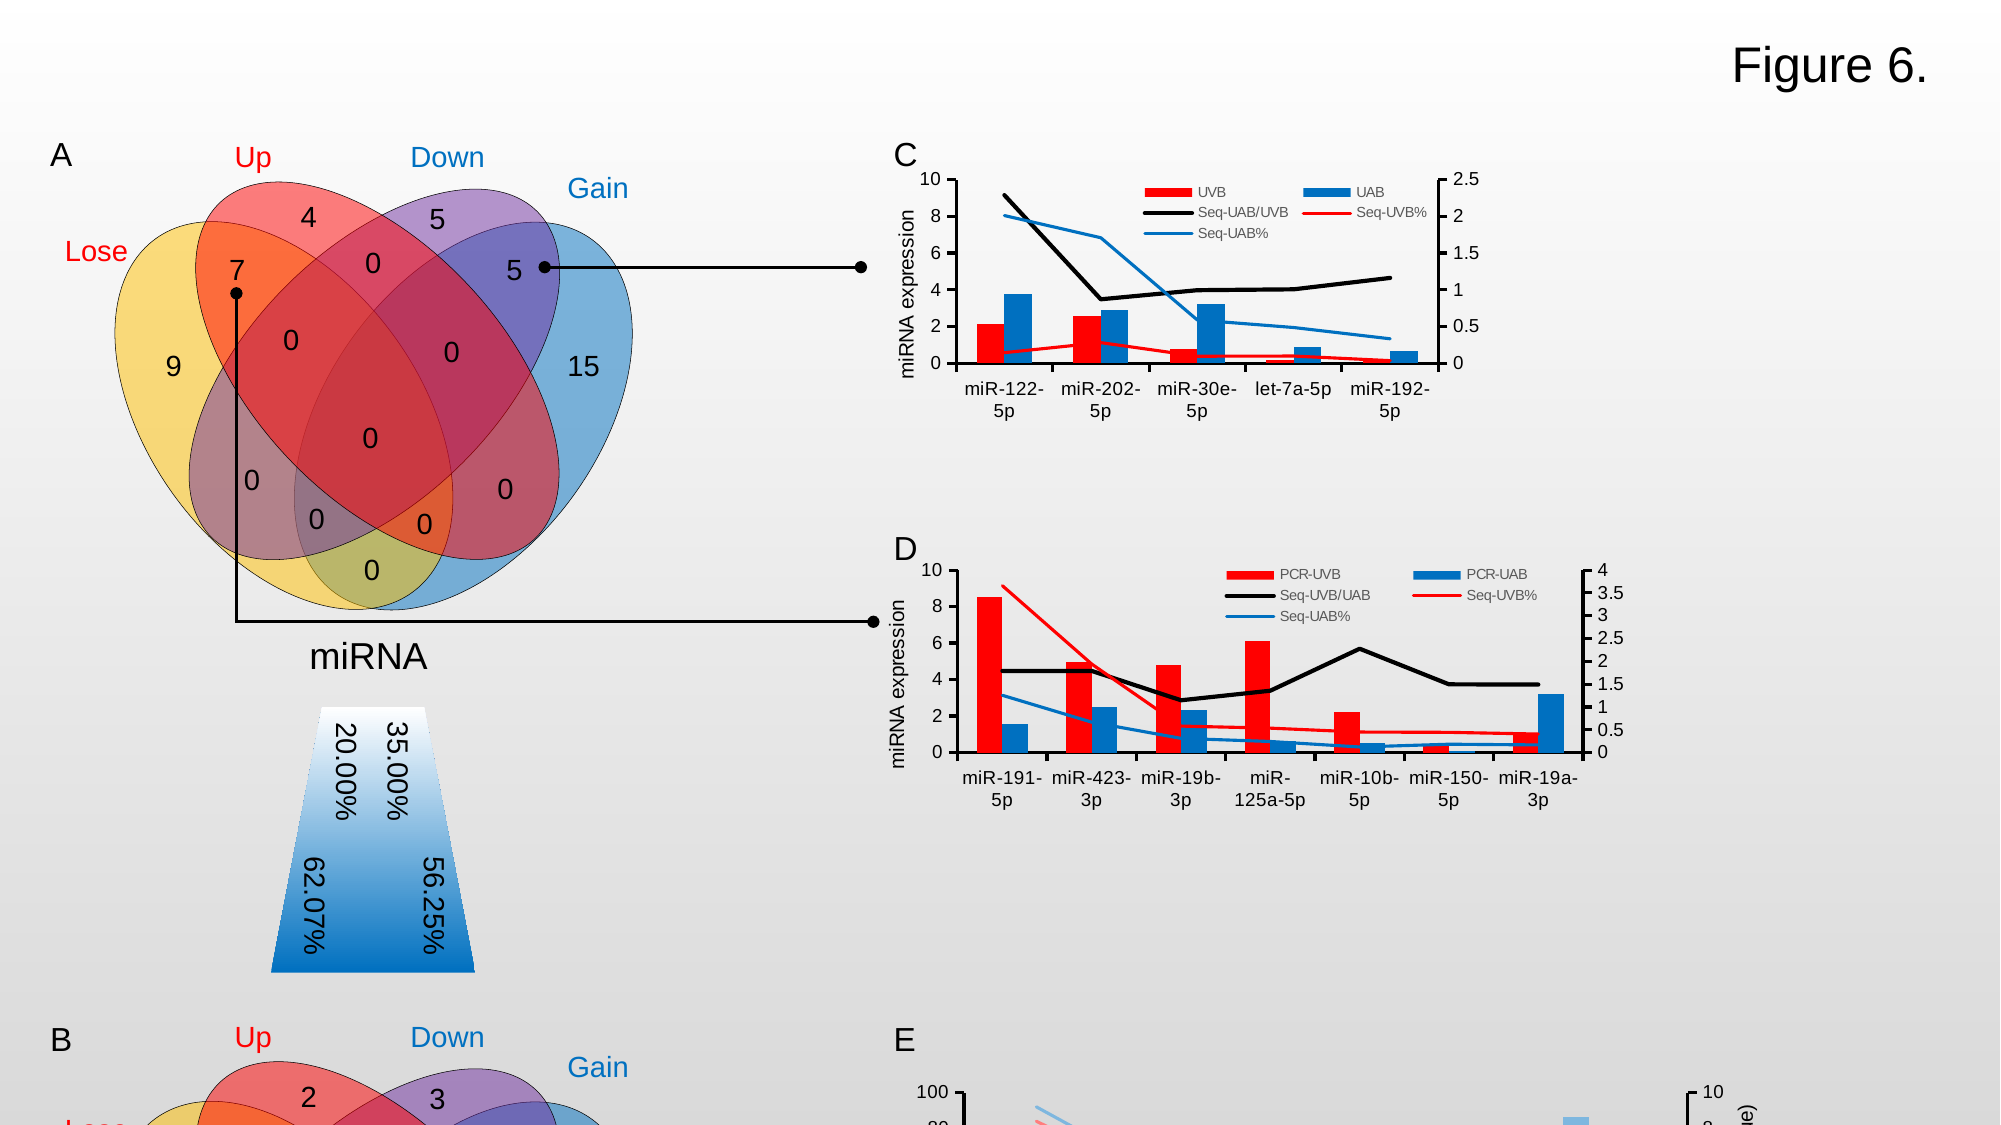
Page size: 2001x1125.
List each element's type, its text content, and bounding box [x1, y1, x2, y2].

text_box Figure 6. [1716, 24, 1954, 100]
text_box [35, 126, 1812, 1125]
